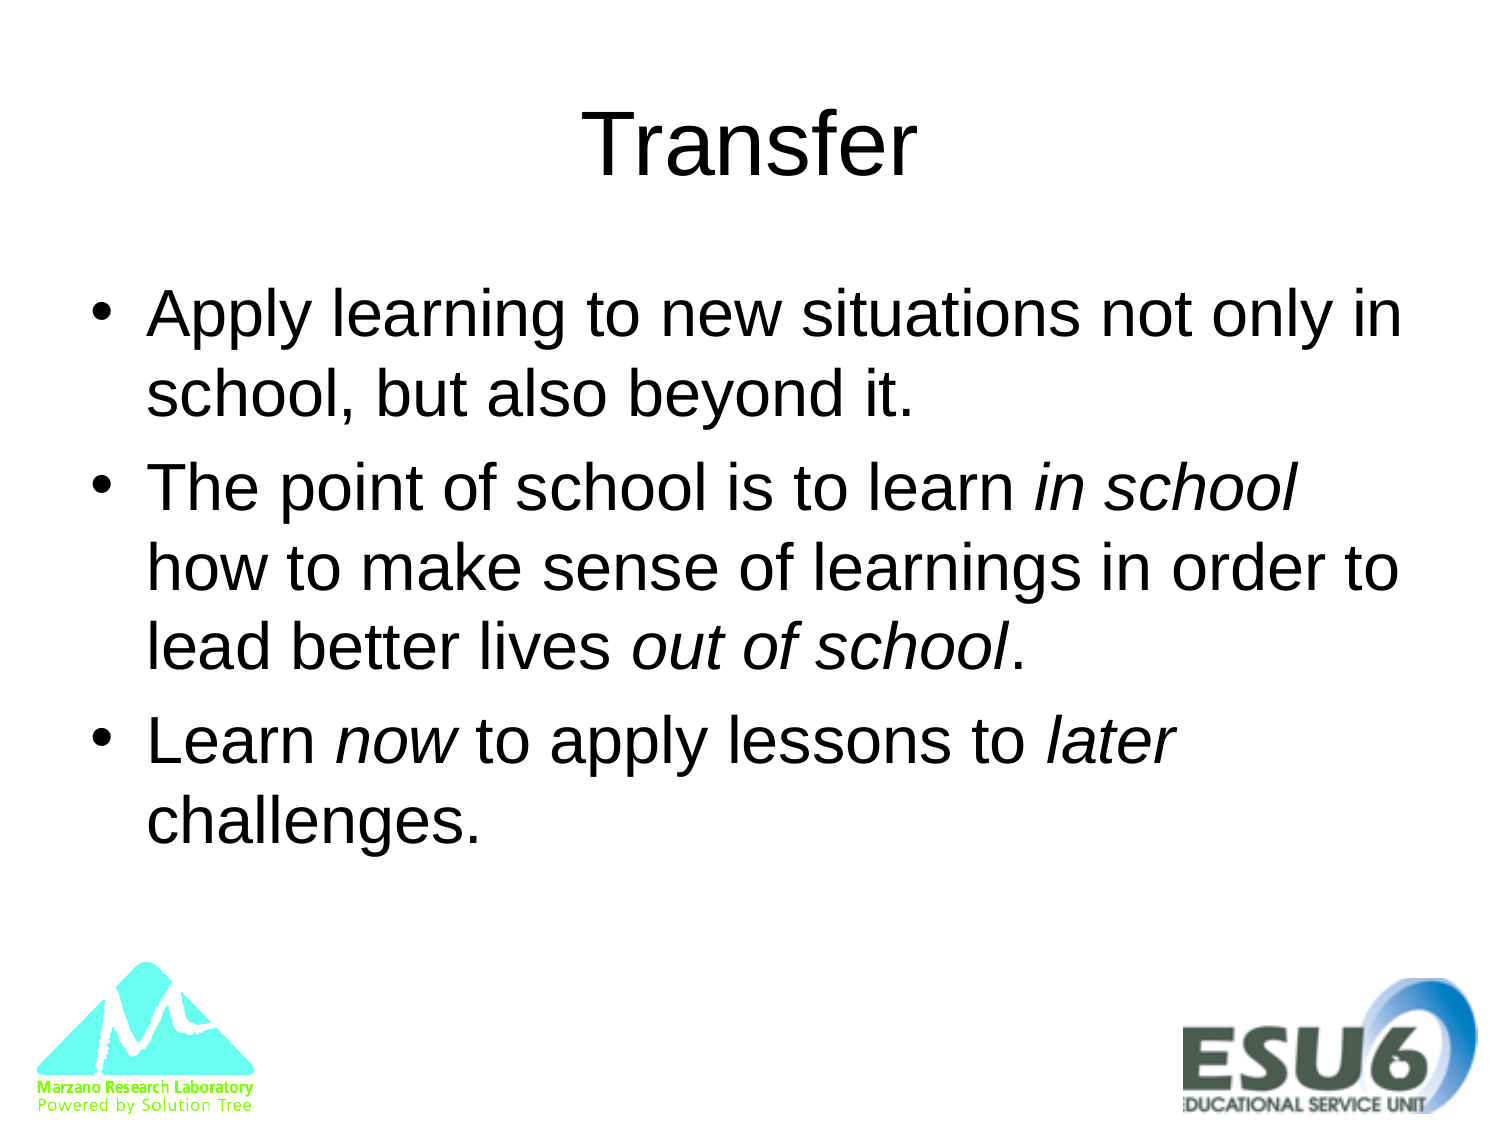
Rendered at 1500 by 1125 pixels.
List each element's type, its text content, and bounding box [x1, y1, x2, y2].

title Transfer [75, 45, 1425, 233]
picture [1183, 978, 1478, 1114]
picture [37, 962, 254, 1114]
list Apply learning to new situations not only in school, but also beyond it. The point of school is to learn in school how to make sense of learnings in order to lead better lives out of school. Learn now to apply lessons to later challenges. [75, 262, 1425, 1005]
